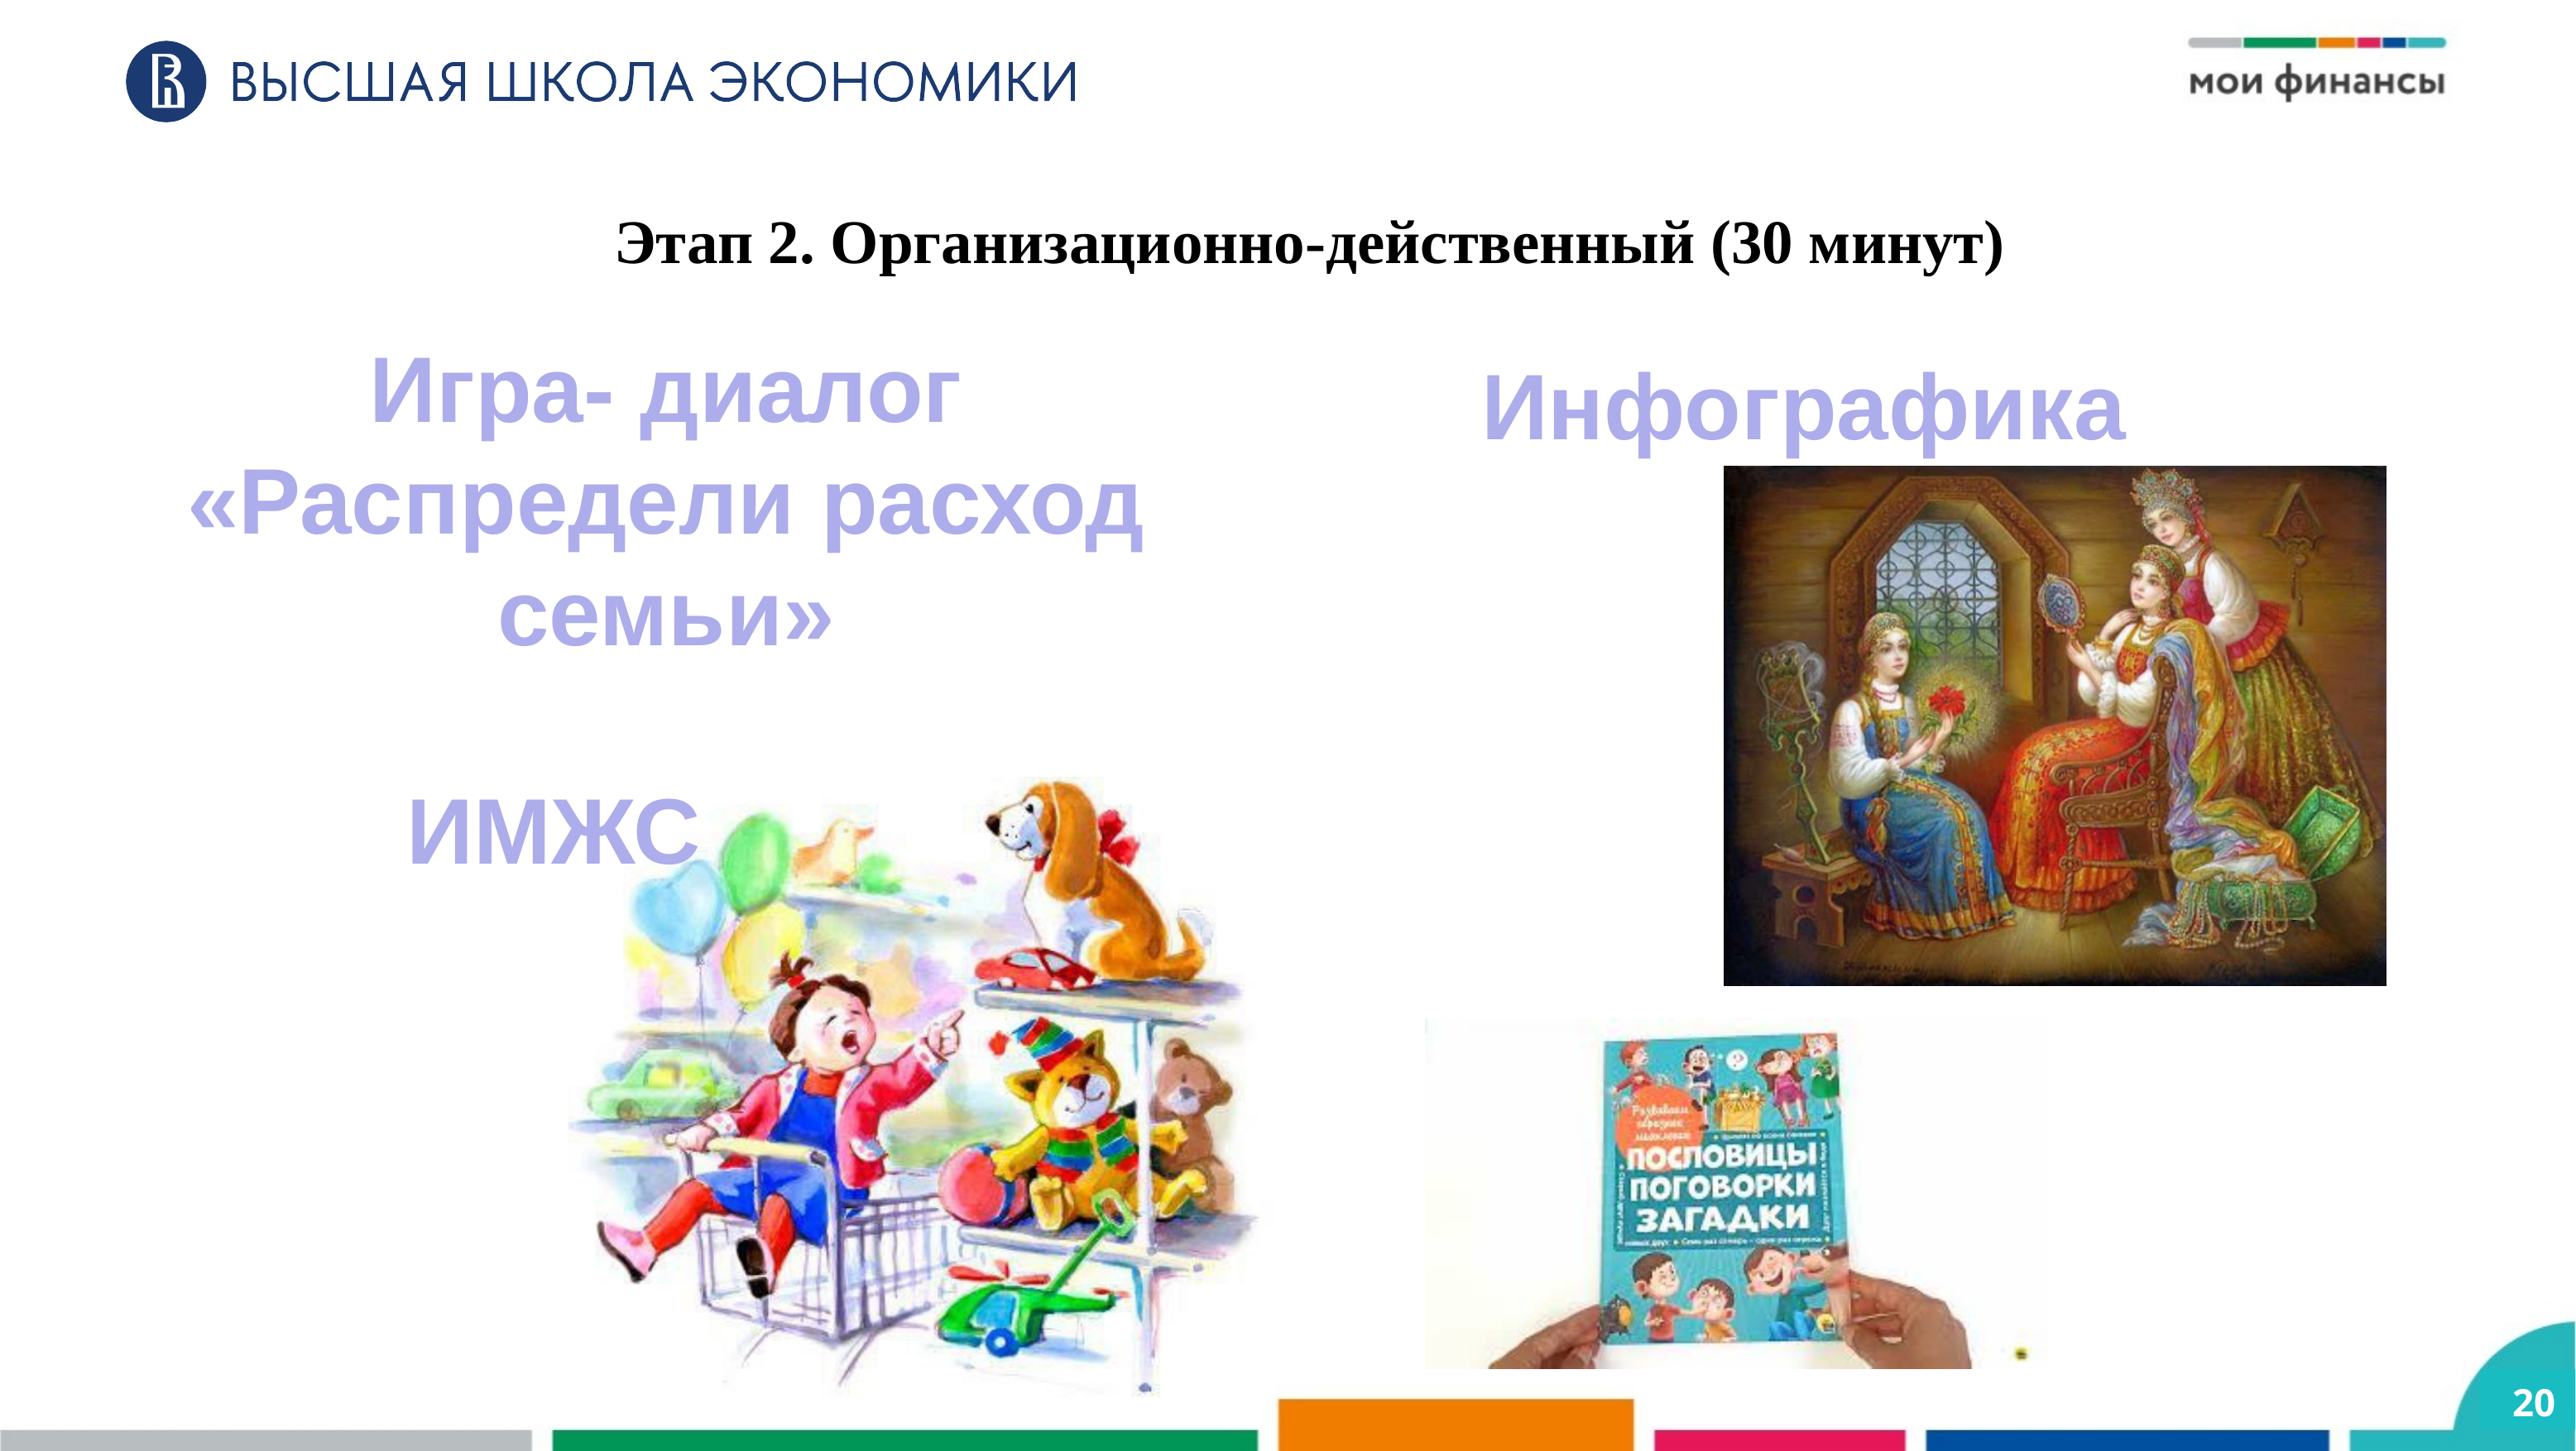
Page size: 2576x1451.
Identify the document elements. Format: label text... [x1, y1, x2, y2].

text_box Инфографика [1469, 340, 2139, 464]
text_box 20 [2480, 1368, 2576, 1430]
text_box Этап 2. Организационно-действенный (30 минут) [44, 192, 2576, 286]
text_box ИМЖС [394, 765, 713, 889]
picture [0, 0, 2576, 1451]
text_box Игра- диалог «Распредели расход семьи» [44, 323, 1288, 671]
